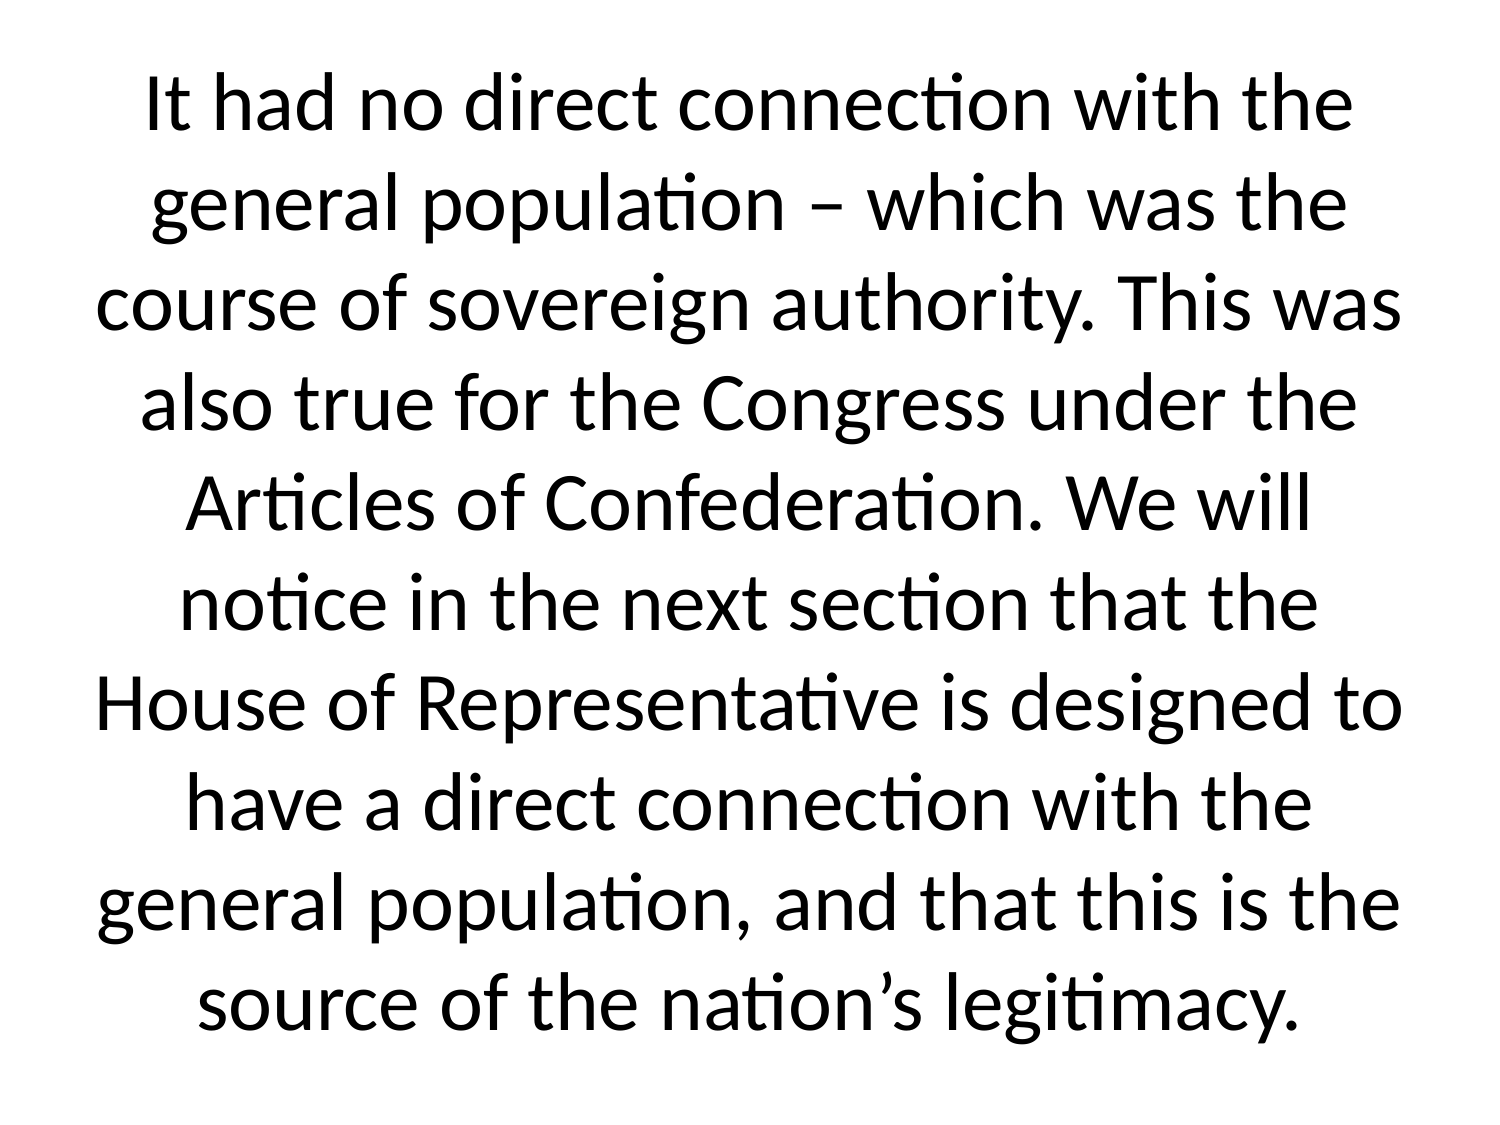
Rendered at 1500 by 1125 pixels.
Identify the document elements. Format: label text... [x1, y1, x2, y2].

title It had no direct connection with the general population – which was the course of sovereign authority. This was also true for the Congress under the Articles of Confederation. We will notice in the next section that the House of Representative is designed to have a direct connection with the general population, and that this is the source of the nation’s legitimacy. [74, 44, 1426, 1051]
